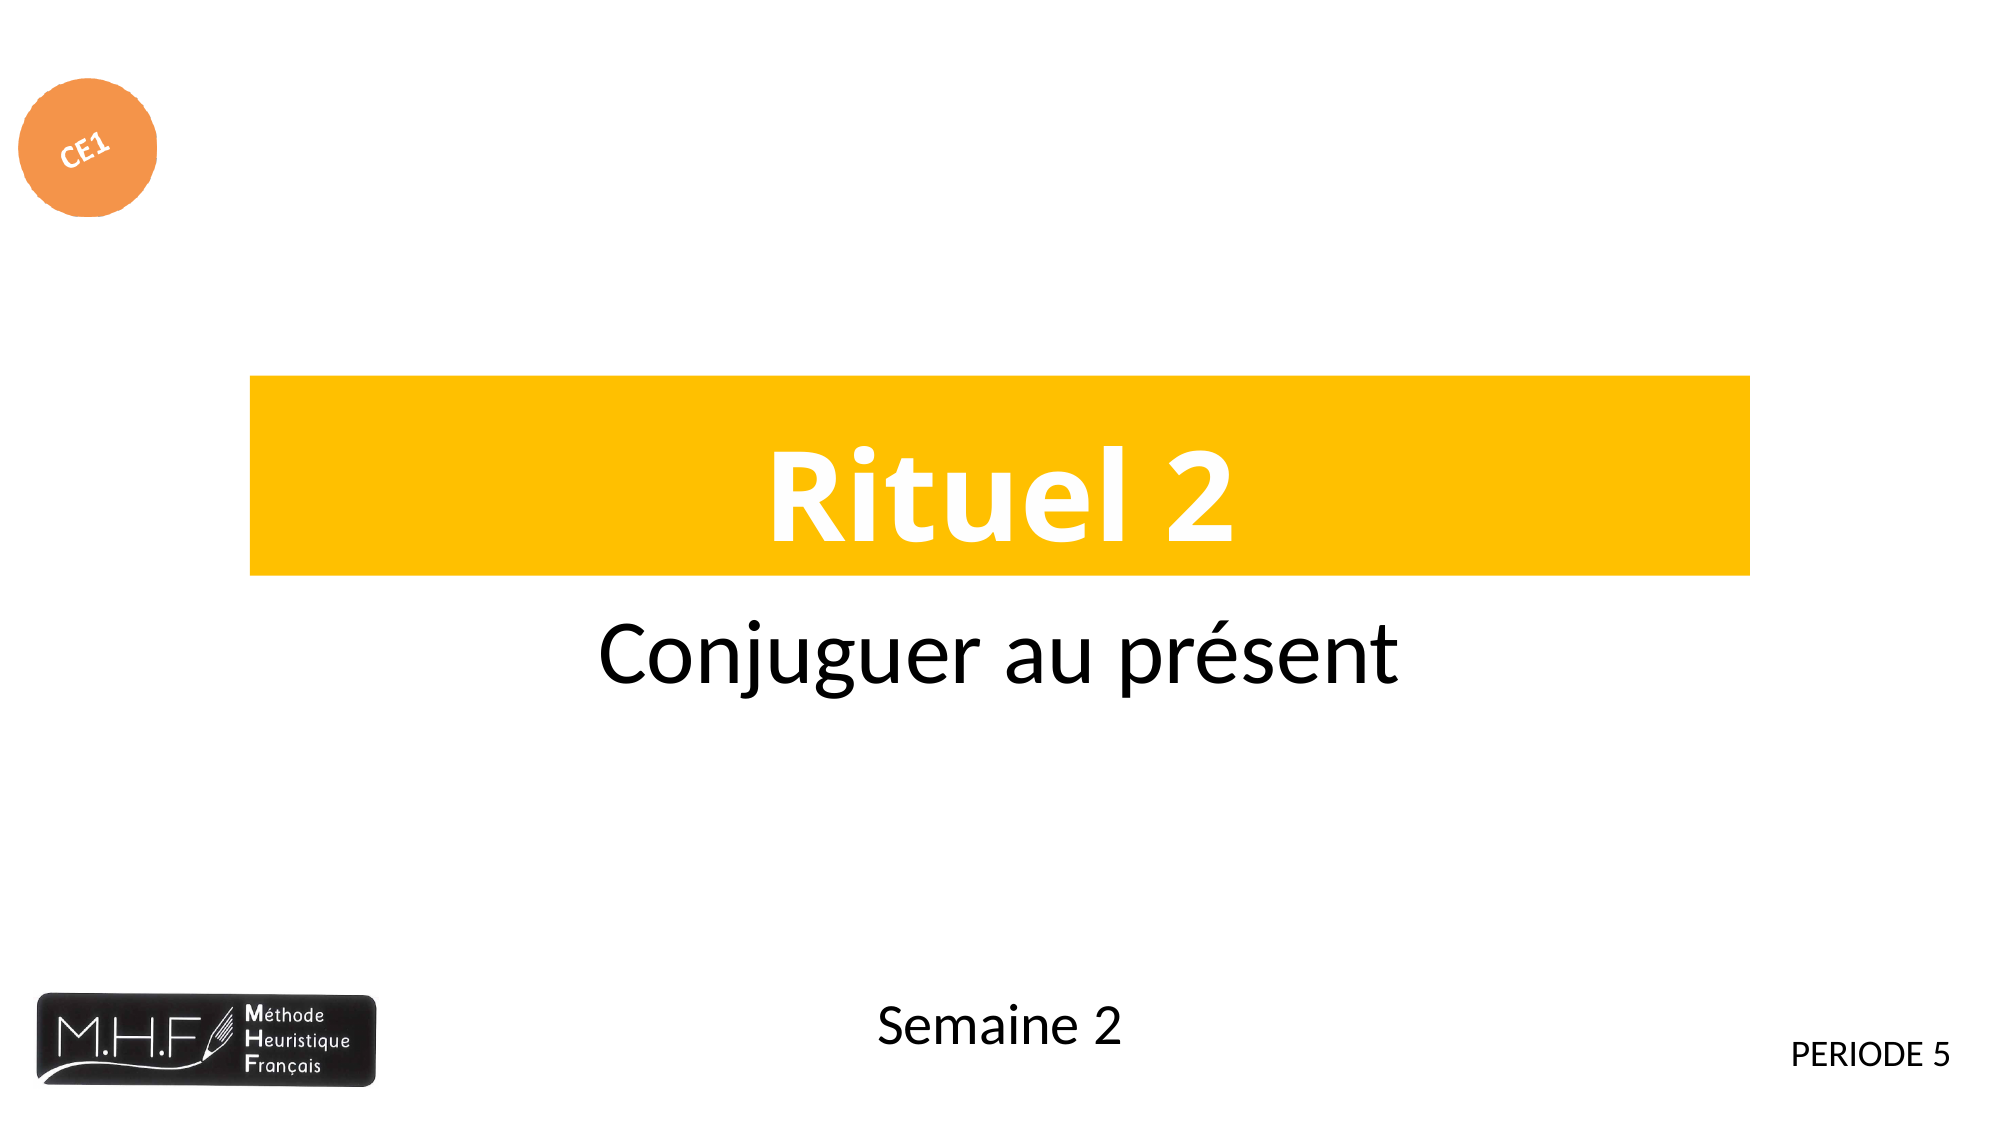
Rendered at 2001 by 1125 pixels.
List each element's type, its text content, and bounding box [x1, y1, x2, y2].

picture [18, 78, 157, 218]
subtitle Conjuguer au présent [249, 597, 1750, 869]
title Rituel 2 [249, 375, 1750, 576]
text_box Semaine 2 [249, 987, 1750, 1118]
picture [33, 990, 379, 1089]
text_box PERIODE 5 [1750, 1021, 1967, 1082]
